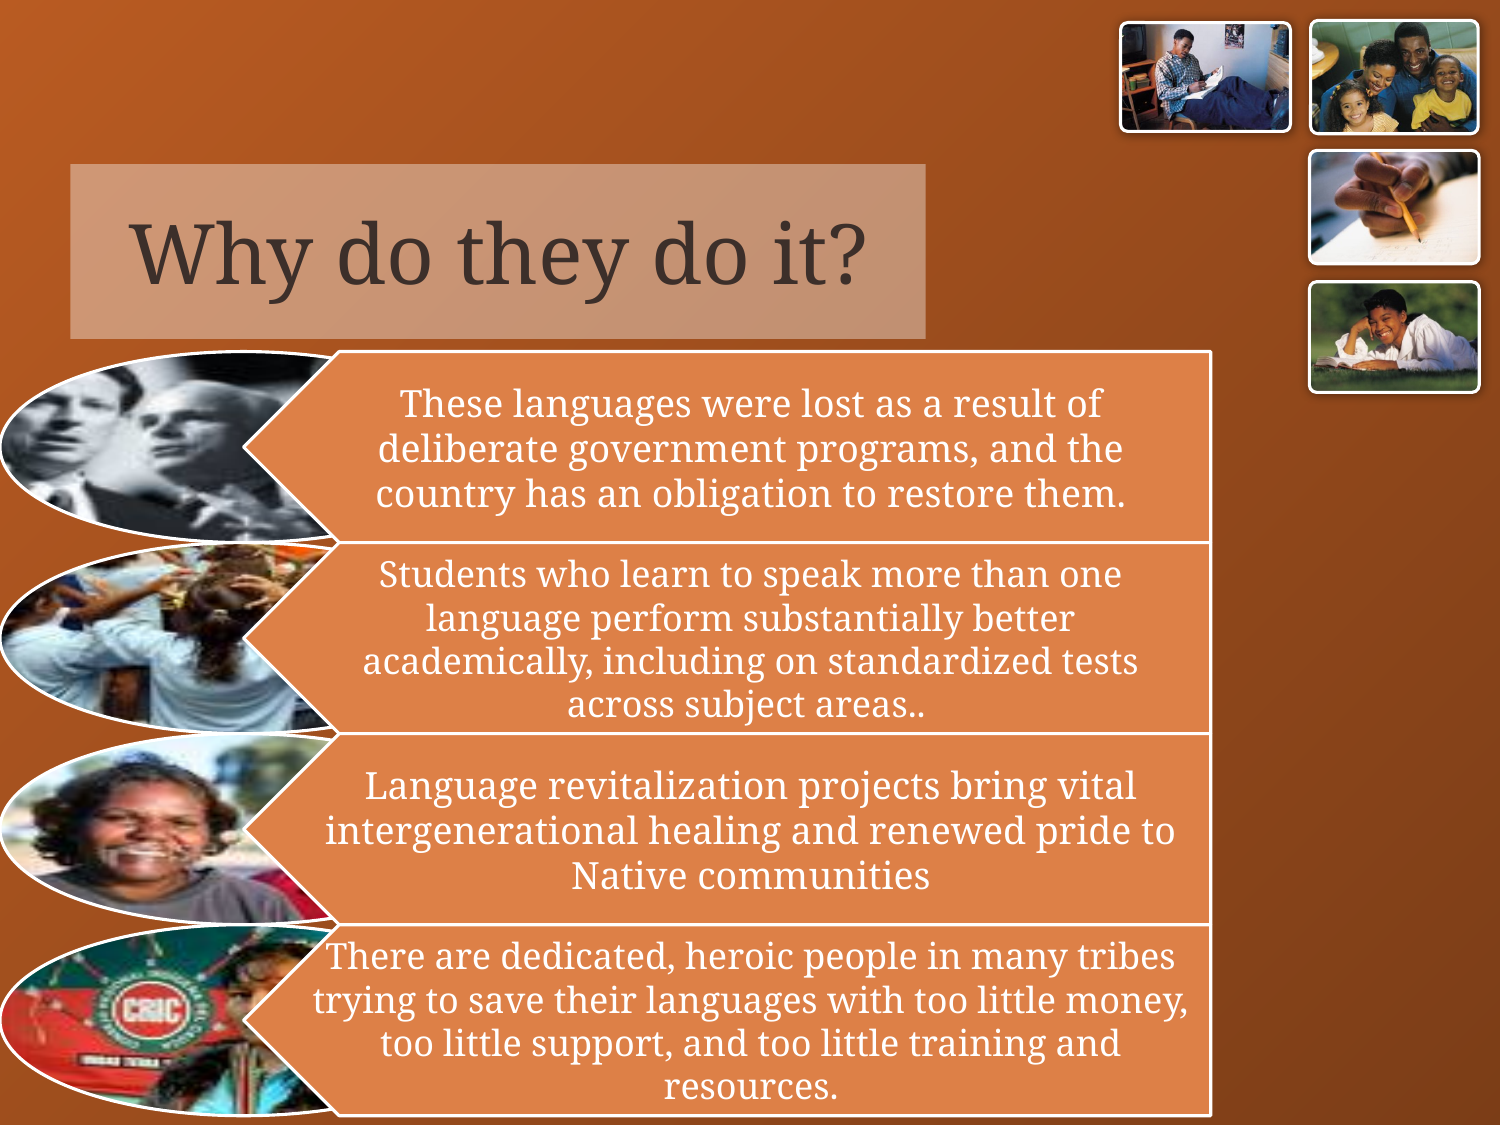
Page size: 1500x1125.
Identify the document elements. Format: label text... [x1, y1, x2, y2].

picture [1123, 25, 1288, 129]
title Why do they do it? [70, 164, 926, 339]
picture [1311, 284, 1477, 390]
picture [1313, 22, 1476, 132]
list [0, 351, 1455, 1116]
picture [1312, 152, 1477, 262]
